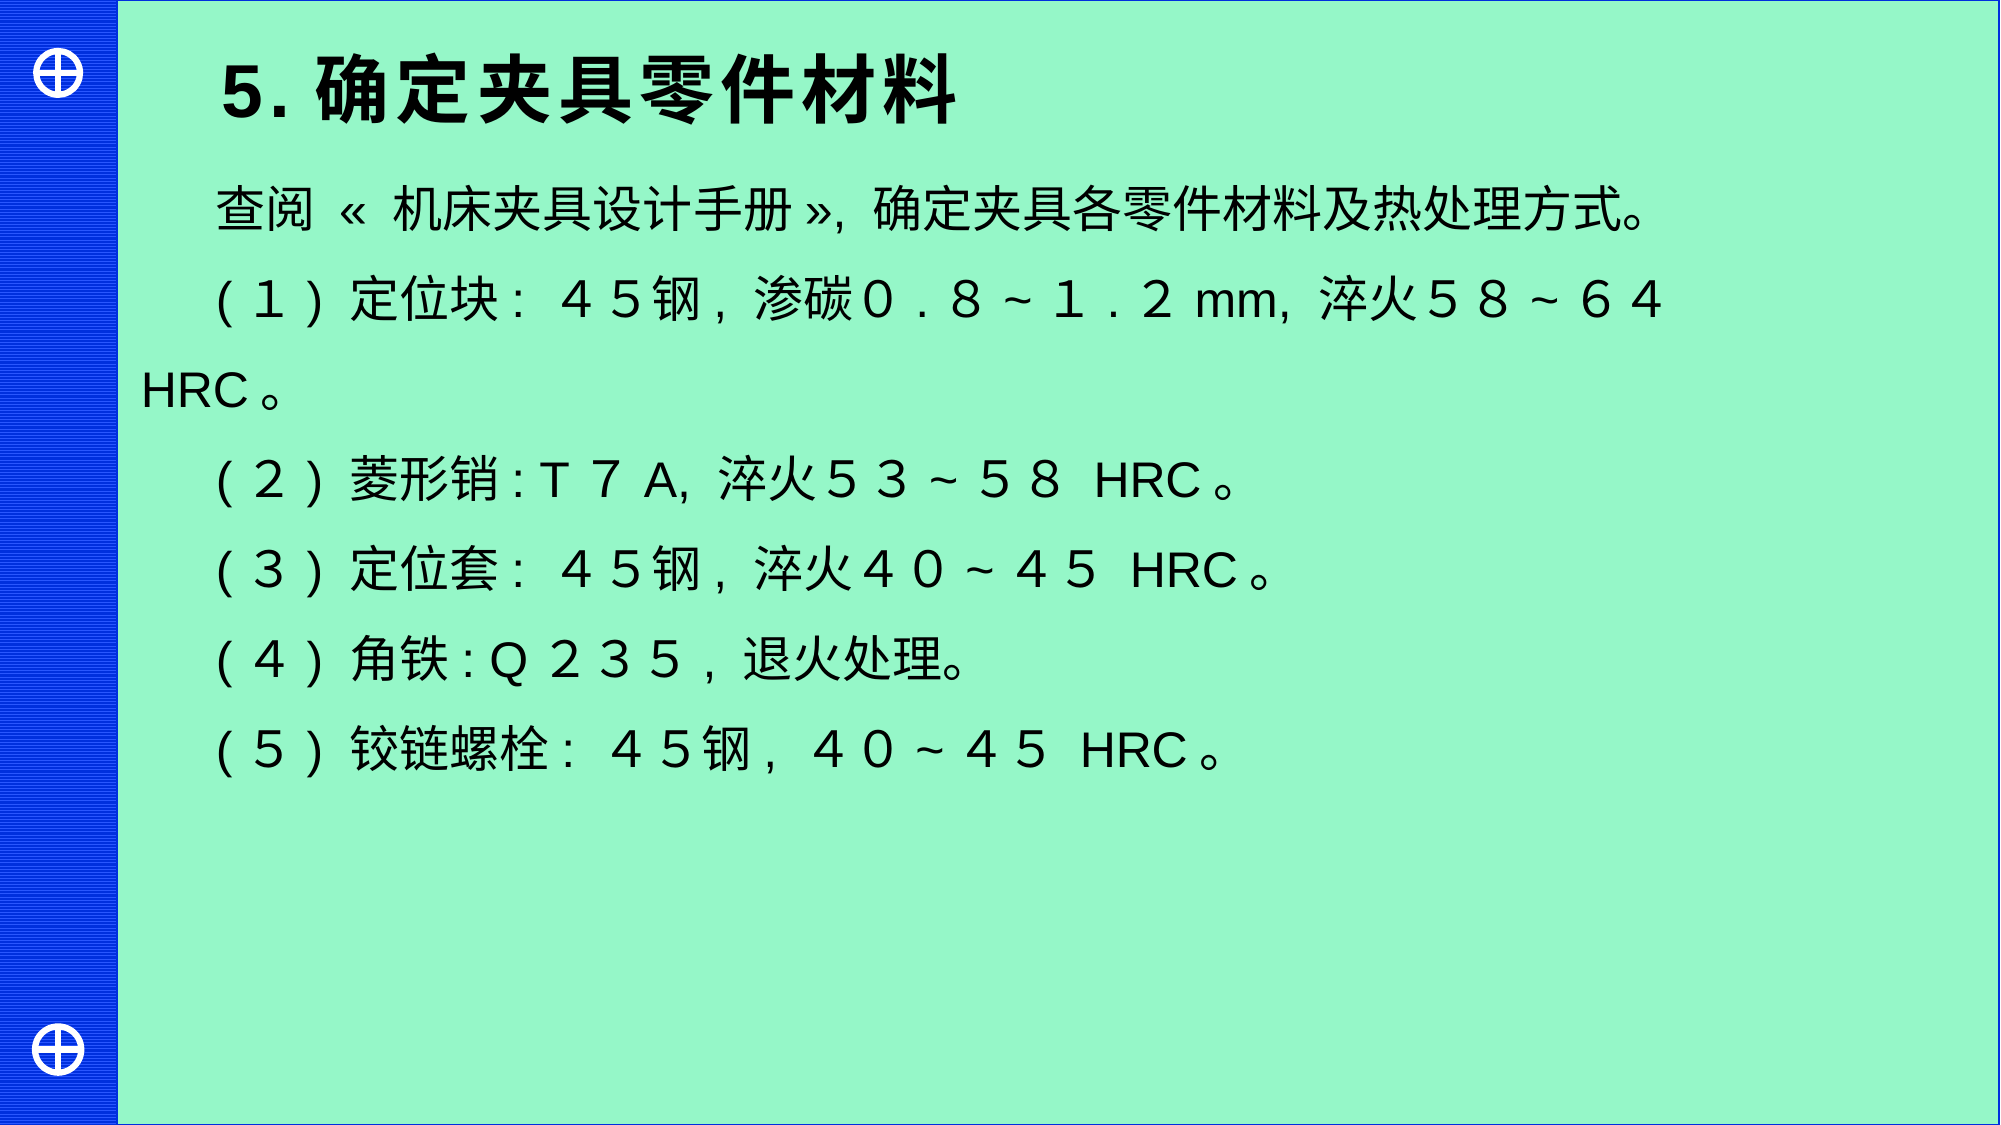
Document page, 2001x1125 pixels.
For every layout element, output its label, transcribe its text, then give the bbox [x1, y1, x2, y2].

text_box 查阅 « 机床夹具设计手册», 确定夹具各零件材料及热处理方式。 (１) 定位块: ４５钢, 渗碳０.８~１.２mm, 淬火５８~６４HRC。 (２) 菱形销: T７A, 淬火５３~５８ HRC。 (３) 定位套: ４５钢, 淬火４０~４５ HRC。 (４) 角铁: Q２３５, 退火处理。 (５) 铰链螺栓: ４５钢, ４０~４５ HRC。 [126, 139, 1833, 875]
text_box 5.确定夹具零件材料 [126, 18, 1414, 139]
